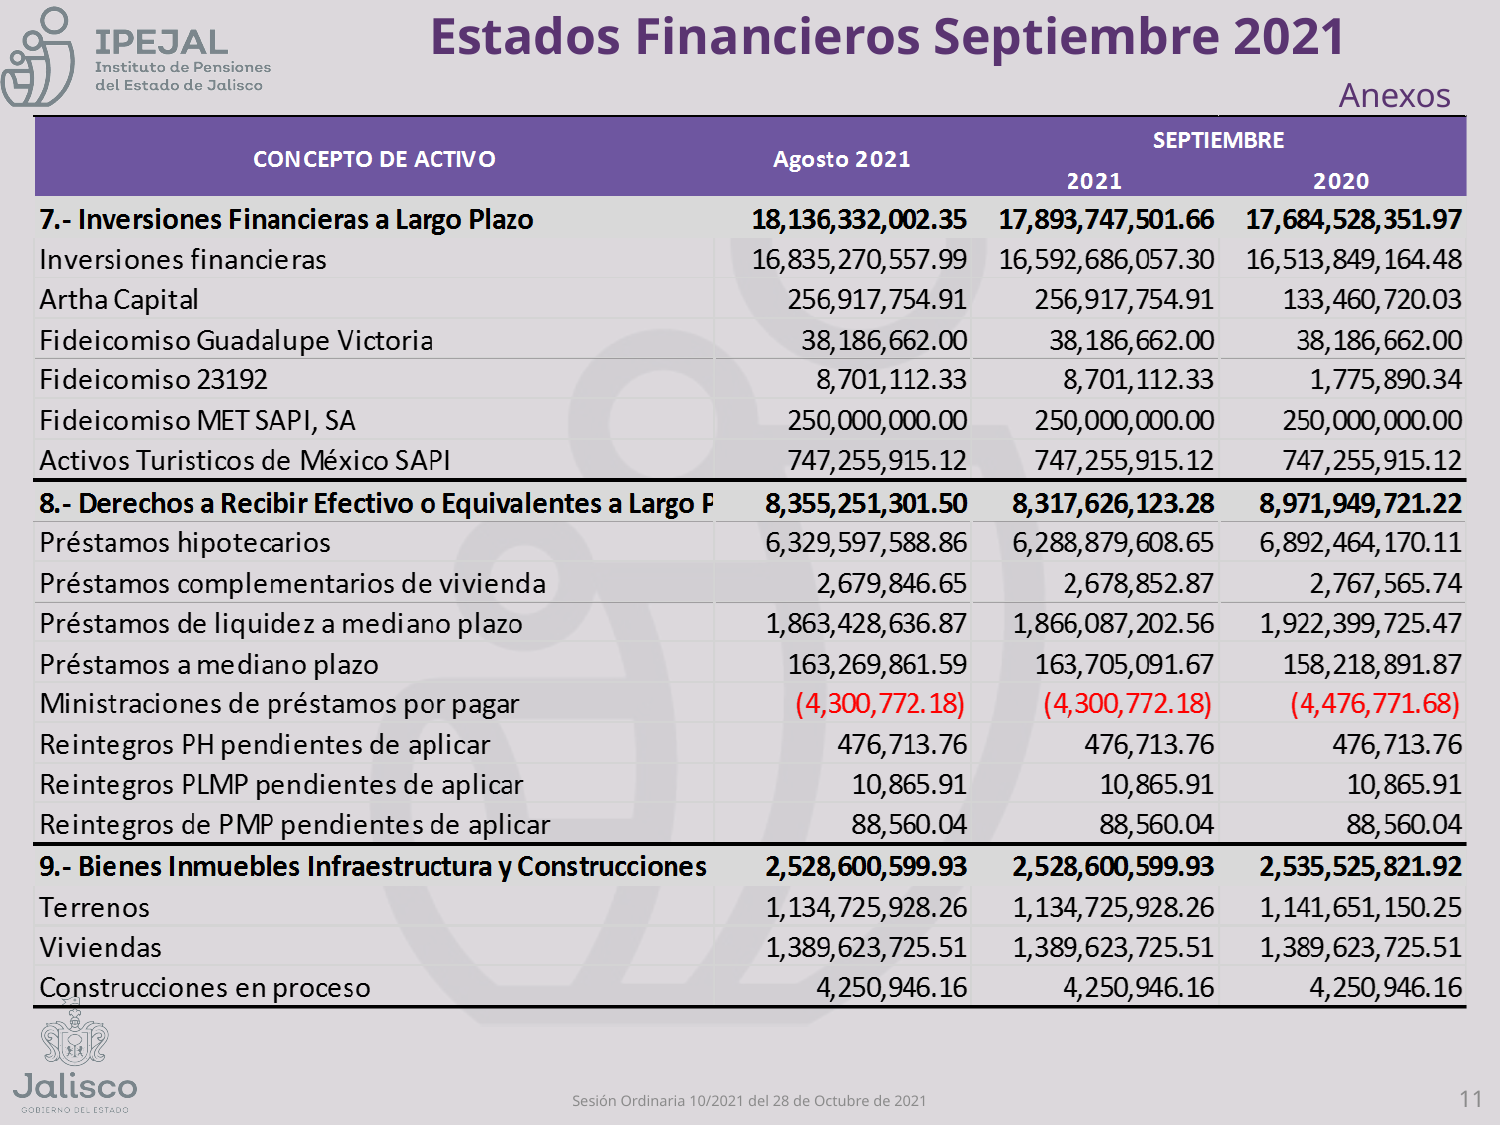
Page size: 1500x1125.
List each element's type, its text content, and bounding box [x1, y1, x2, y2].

text_box Anexos [724, 66, 1467, 114]
text_box Estados Financieros Septiembre 2021 [277, 4, 1500, 130]
picture [0, 6, 271, 107]
slide_number 11 [1411, 1070, 1500, 1125]
picture [0, 115, 1467, 1125]
footer Sesión Ordinaria 10/2021 del 28 de Octubre de 2021 [472, 1070, 1028, 1125]
